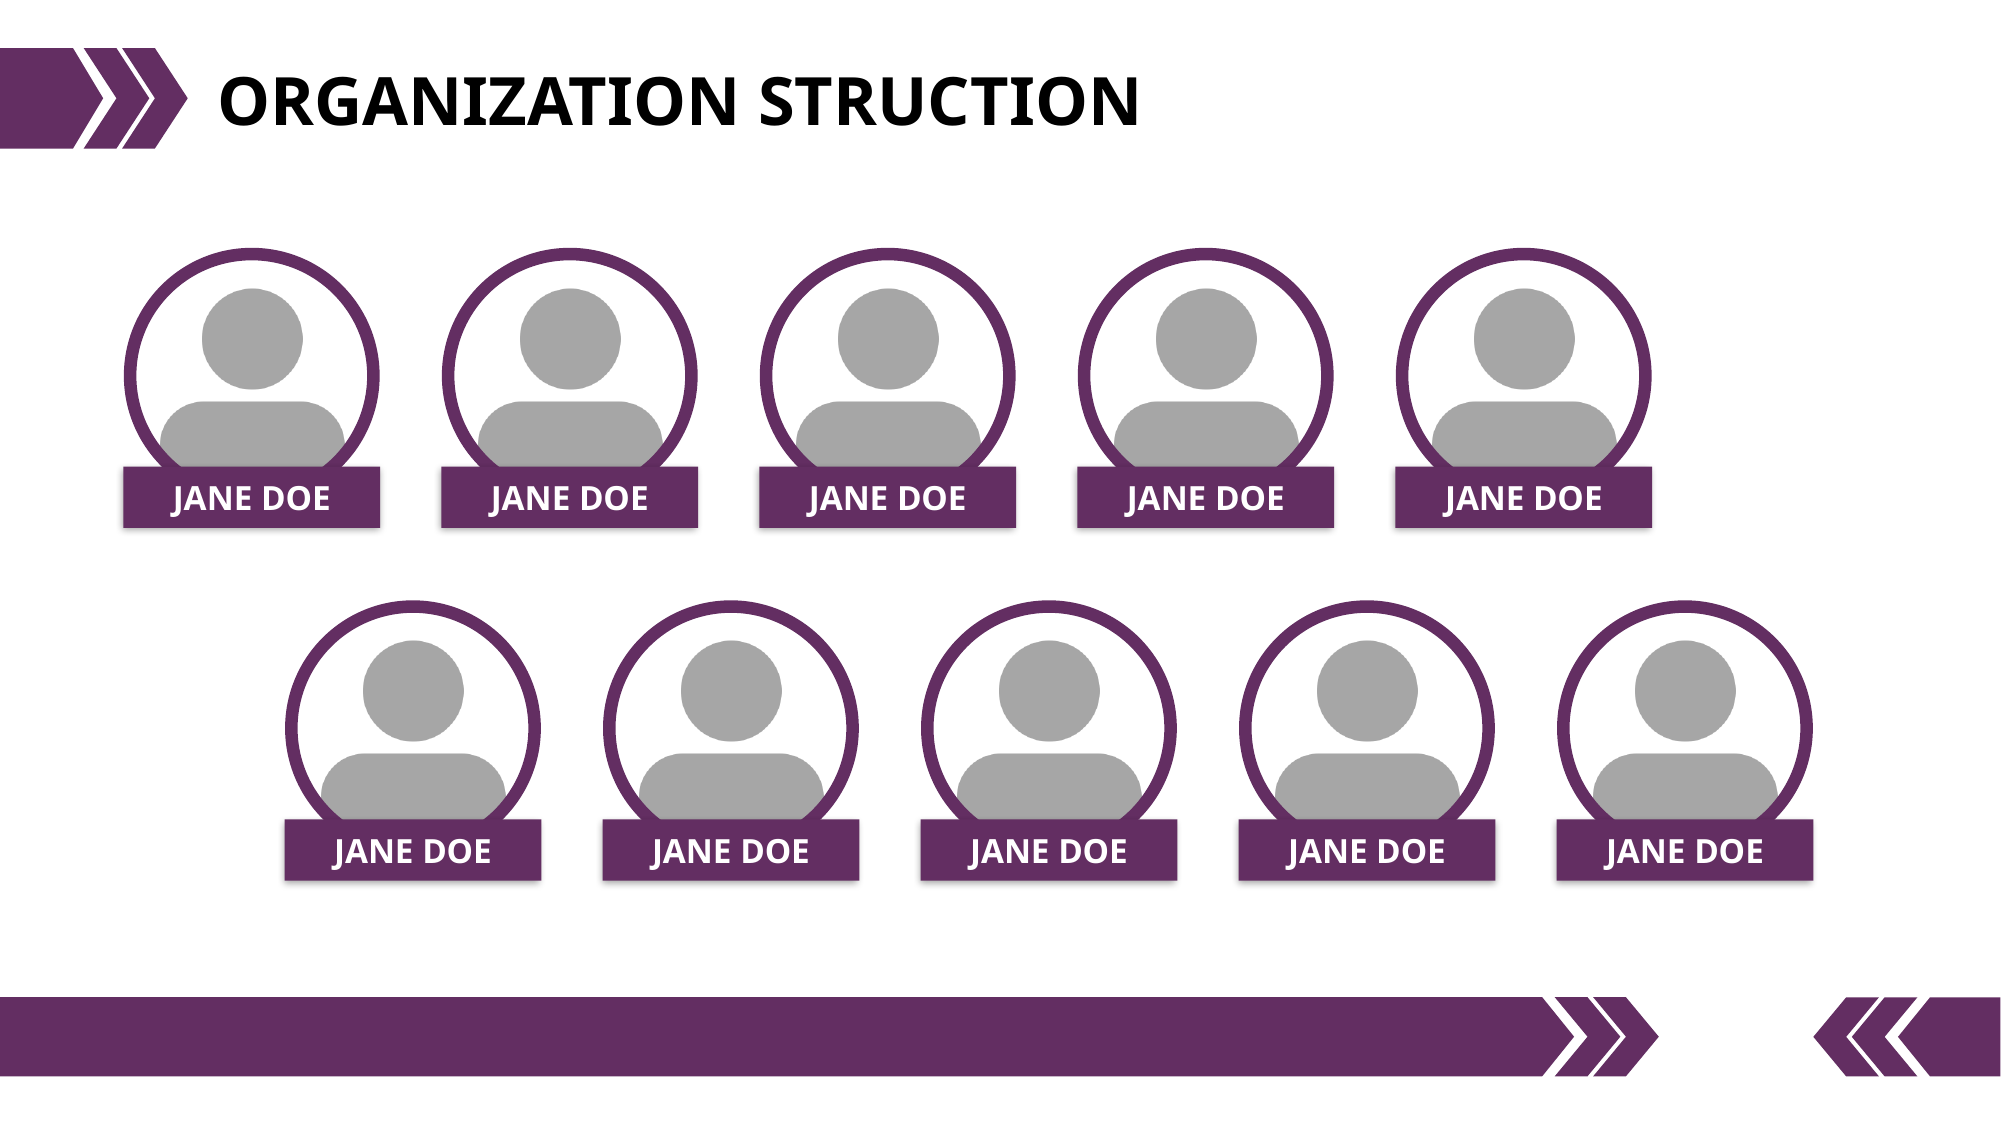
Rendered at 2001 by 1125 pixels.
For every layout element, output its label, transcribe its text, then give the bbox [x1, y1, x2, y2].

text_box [441, 253, 699, 529]
list ORGANIZATION STRUCTION [202, 48, 1390, 149]
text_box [602, 606, 860, 881]
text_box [284, 606, 542, 881]
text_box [920, 606, 1178, 881]
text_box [1395, 253, 1653, 529]
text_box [1077, 253, 1335, 529]
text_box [759, 253, 1017, 529]
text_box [1238, 606, 1496, 881]
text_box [1556, 606, 1814, 881]
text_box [123, 253, 381, 529]
